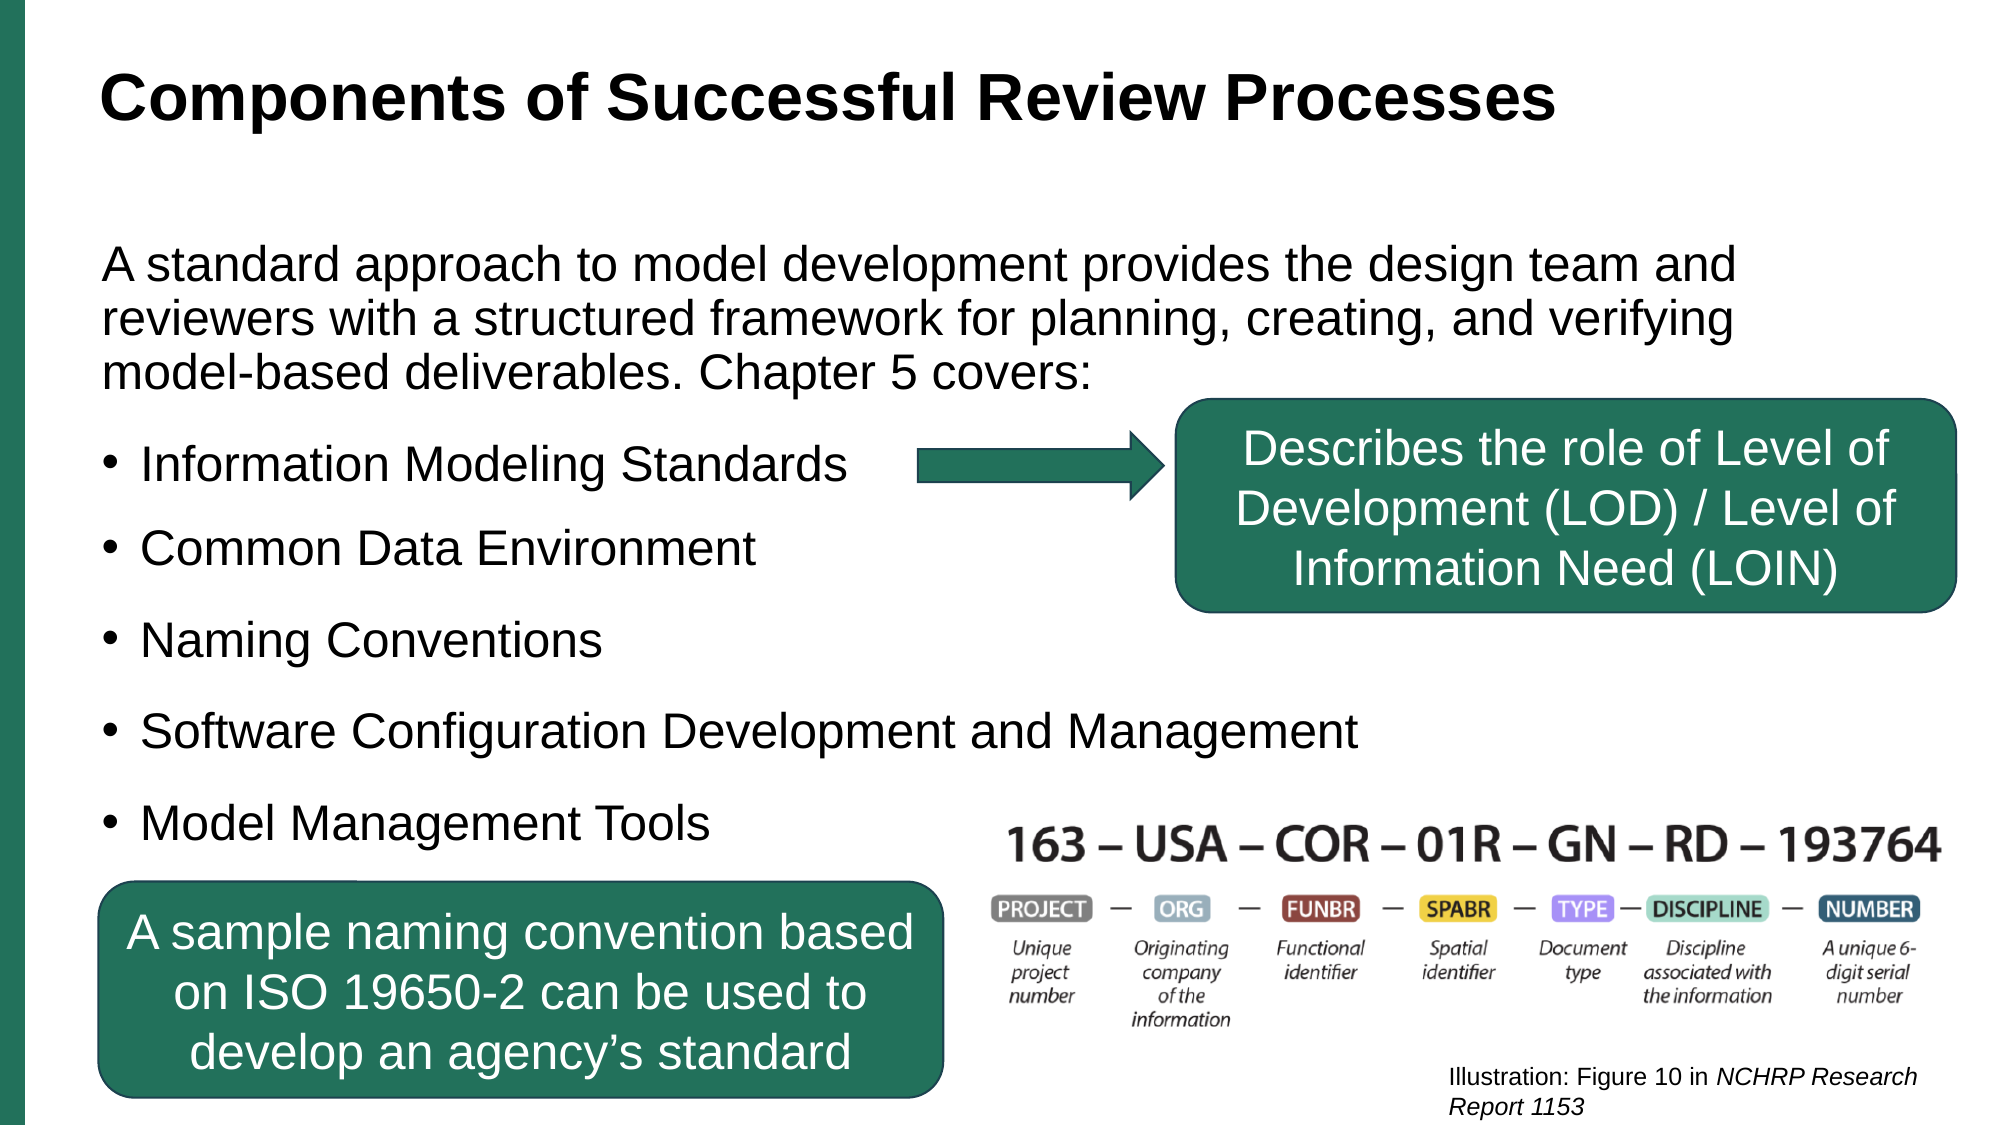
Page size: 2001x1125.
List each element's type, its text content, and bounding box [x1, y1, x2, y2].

text_box Illustration: Figure 10 in NCHRP Research Report 1153 [1433, 1053, 2000, 1125]
text_box Describes the role of Level of Development (LOD) / Level of Information Need (LOIN) [1174, 397, 1958, 614]
text_box A sample naming convention based on ISO 19650-2 can be used to develop an agency’s standard [97, 880, 945, 1099]
list A standard approach to model development provides the design team and reviewers with a structured framework for planning, creating, and verifying model-based deliverables. Chapter 5 covers: Information Modeling Standards [101, 238, 1902, 513]
picture [958, 791, 1957, 1044]
text_box Common Data Environment Naming Conventions Software Configuration Development and Management Model Management Tools [101, 522, 1902, 973]
title Components of Successful Review Processes [99, 62, 1900, 200]
text_box [916, 430, 1166, 502]
